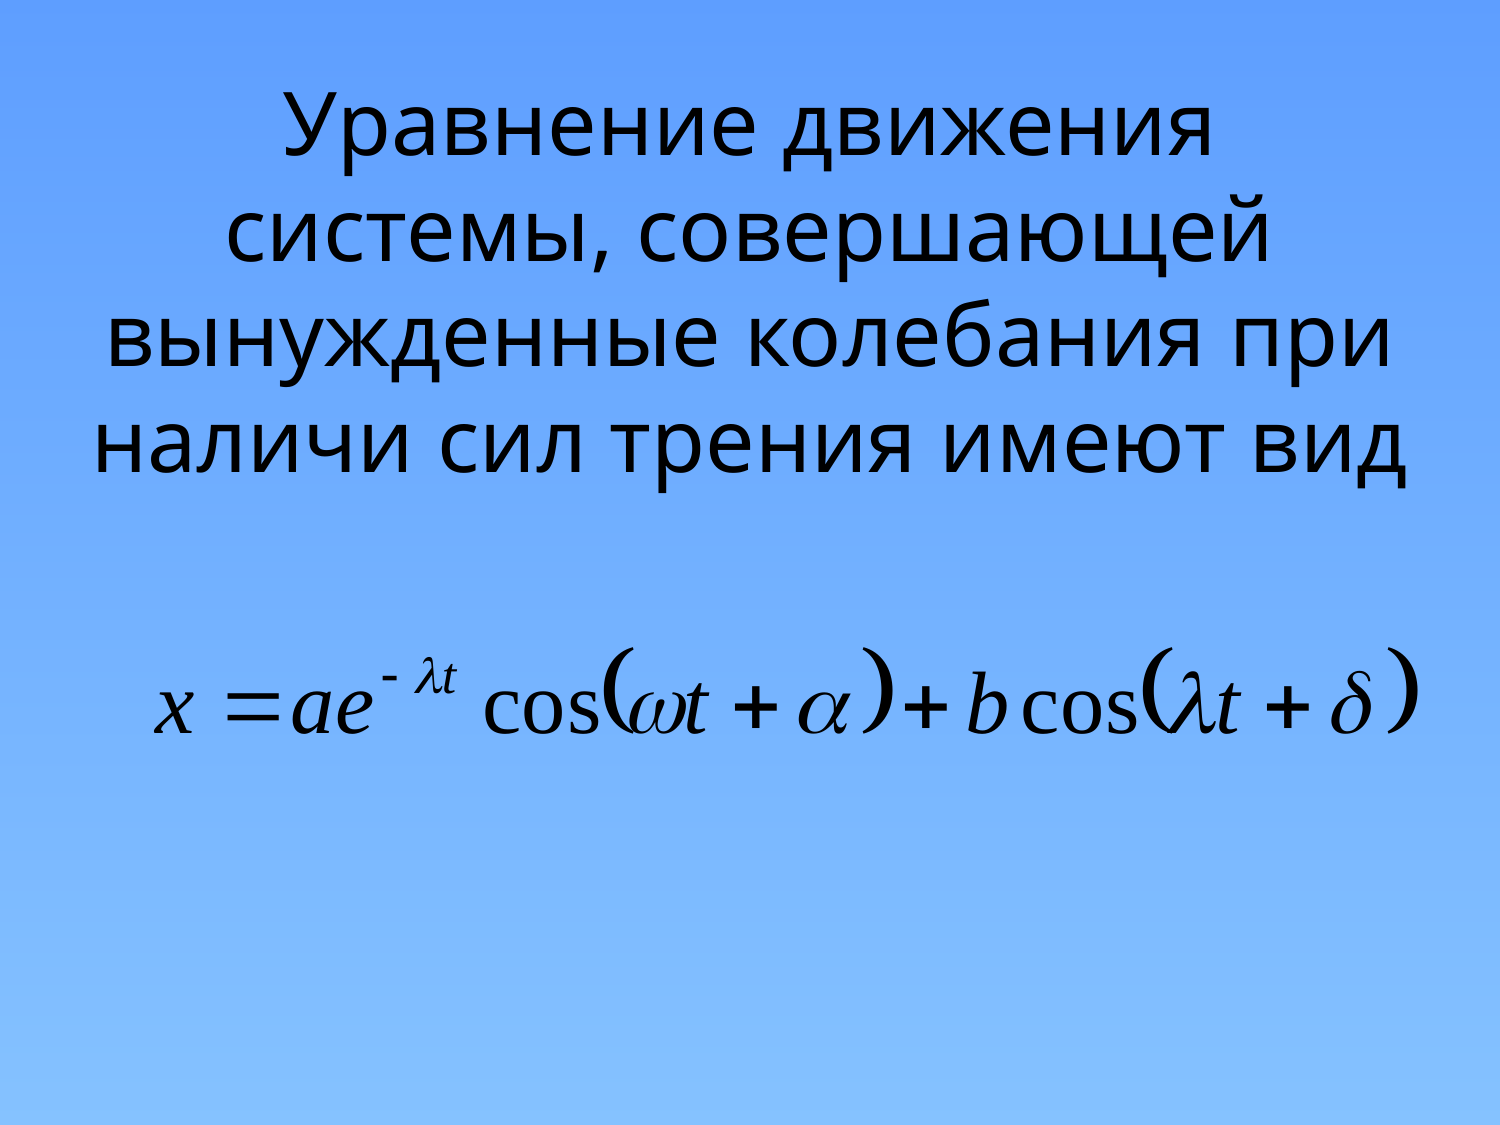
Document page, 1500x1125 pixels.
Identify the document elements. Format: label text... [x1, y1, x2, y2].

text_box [137, 637, 1422, 771]
title Уравнение движения системы, совершающей вынужденные колебания при наличи сил трения имеют вид [75, 45, 1425, 513]
